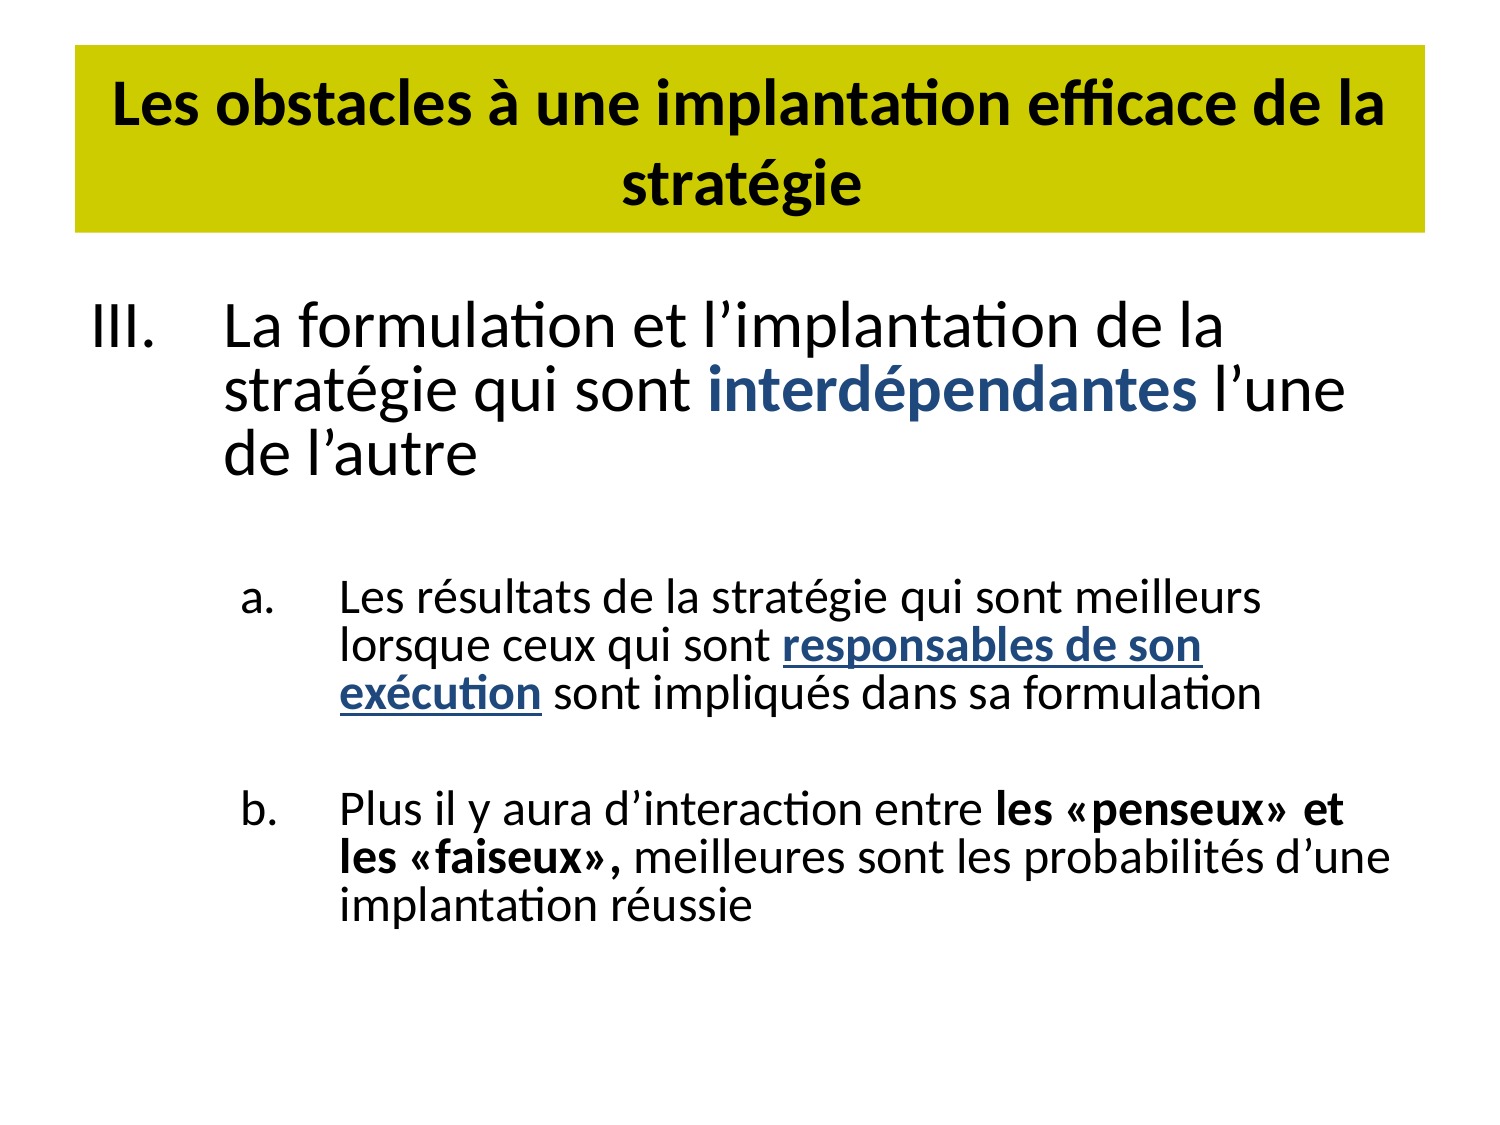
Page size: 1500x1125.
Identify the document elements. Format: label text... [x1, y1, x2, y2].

list La formulation et l’implantation de la stratégie qui sont interdépendantes l’une de l’autre Les résultats de la stratégie qui sont meilleurs lorsque ceux qui sont responsables de son exécution sont impliqués dans sa formulation Plus il y aura d’interaction entre les «penseux» et les «faiseux», meilleures sont les probabilités d’une implantation réussie [75, 288, 1425, 1032]
title Les obstacles à une implantation efficace de la stratégie [75, 45, 1425, 233]
